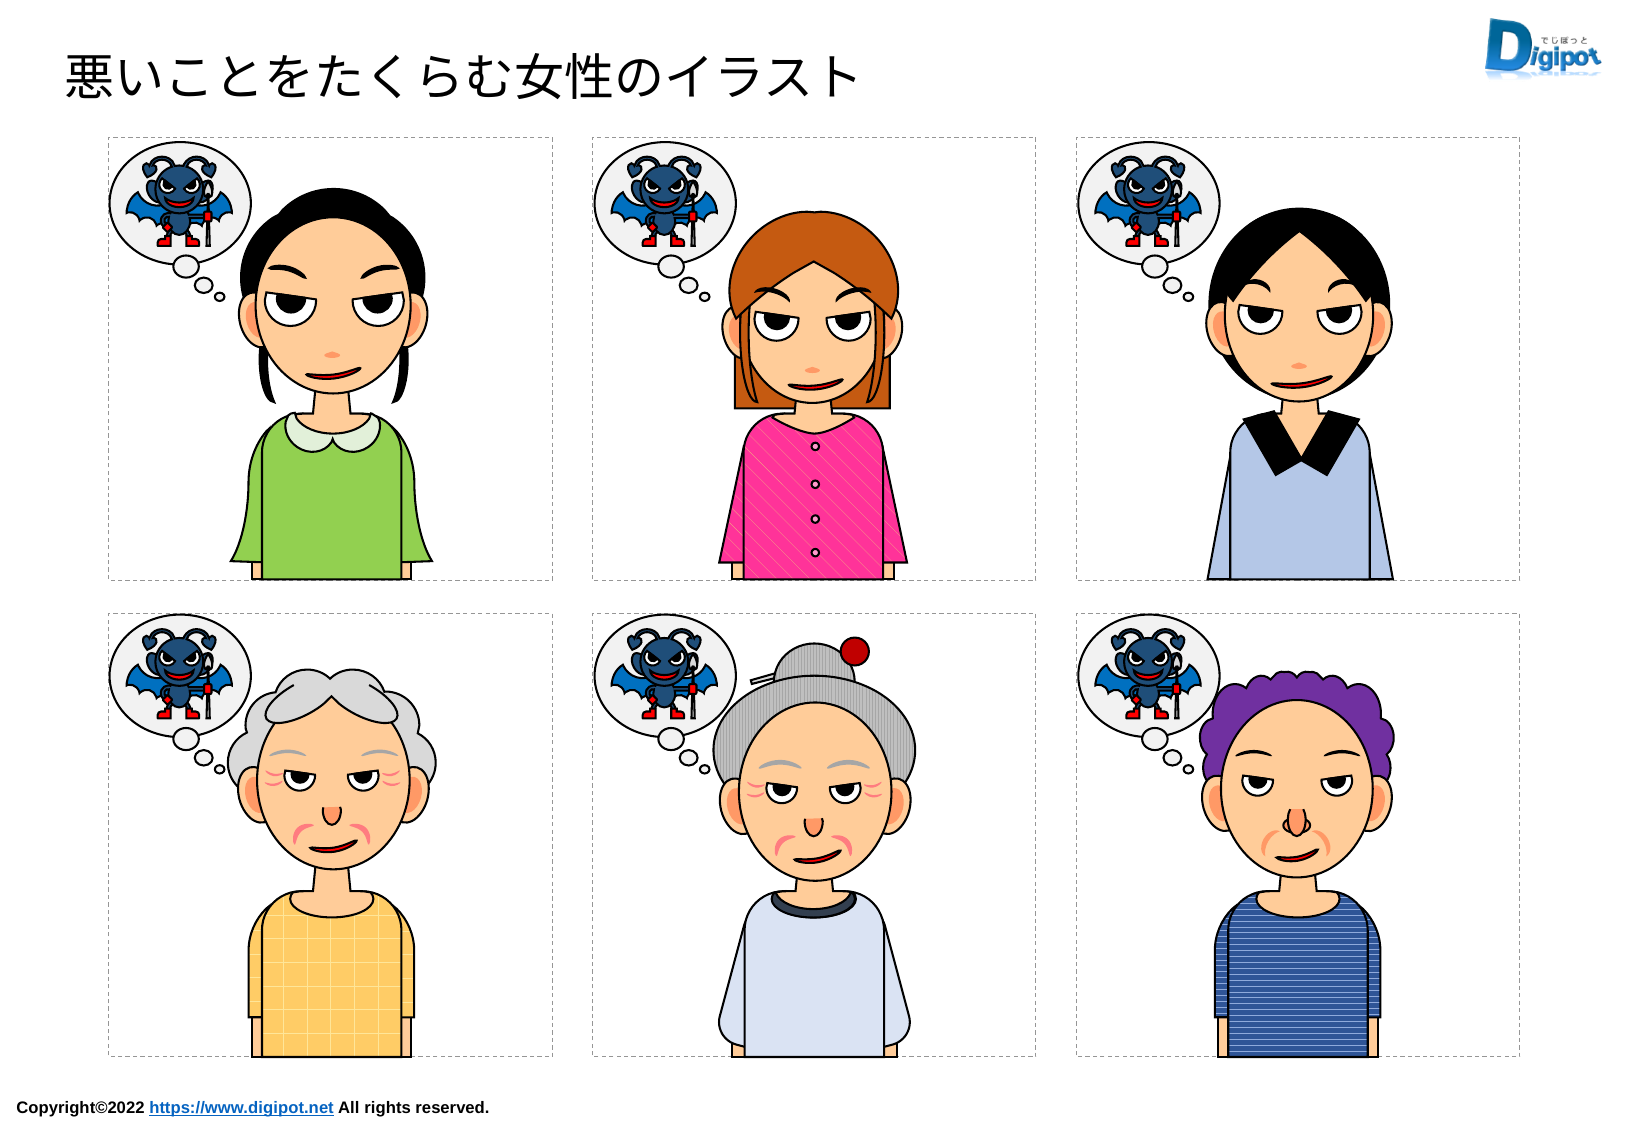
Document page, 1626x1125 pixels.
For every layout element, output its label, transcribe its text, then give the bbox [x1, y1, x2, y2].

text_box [594, 614, 916, 1057]
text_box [109, 141, 433, 580]
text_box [594, 141, 908, 580]
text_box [109, 614, 436, 1057]
text_box 悪いことをたくらむ女性のイラスト [49, 38, 879, 113]
picture [1485, 18, 1602, 82]
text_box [1078, 614, 1394, 1057]
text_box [1078, 141, 1393, 580]
